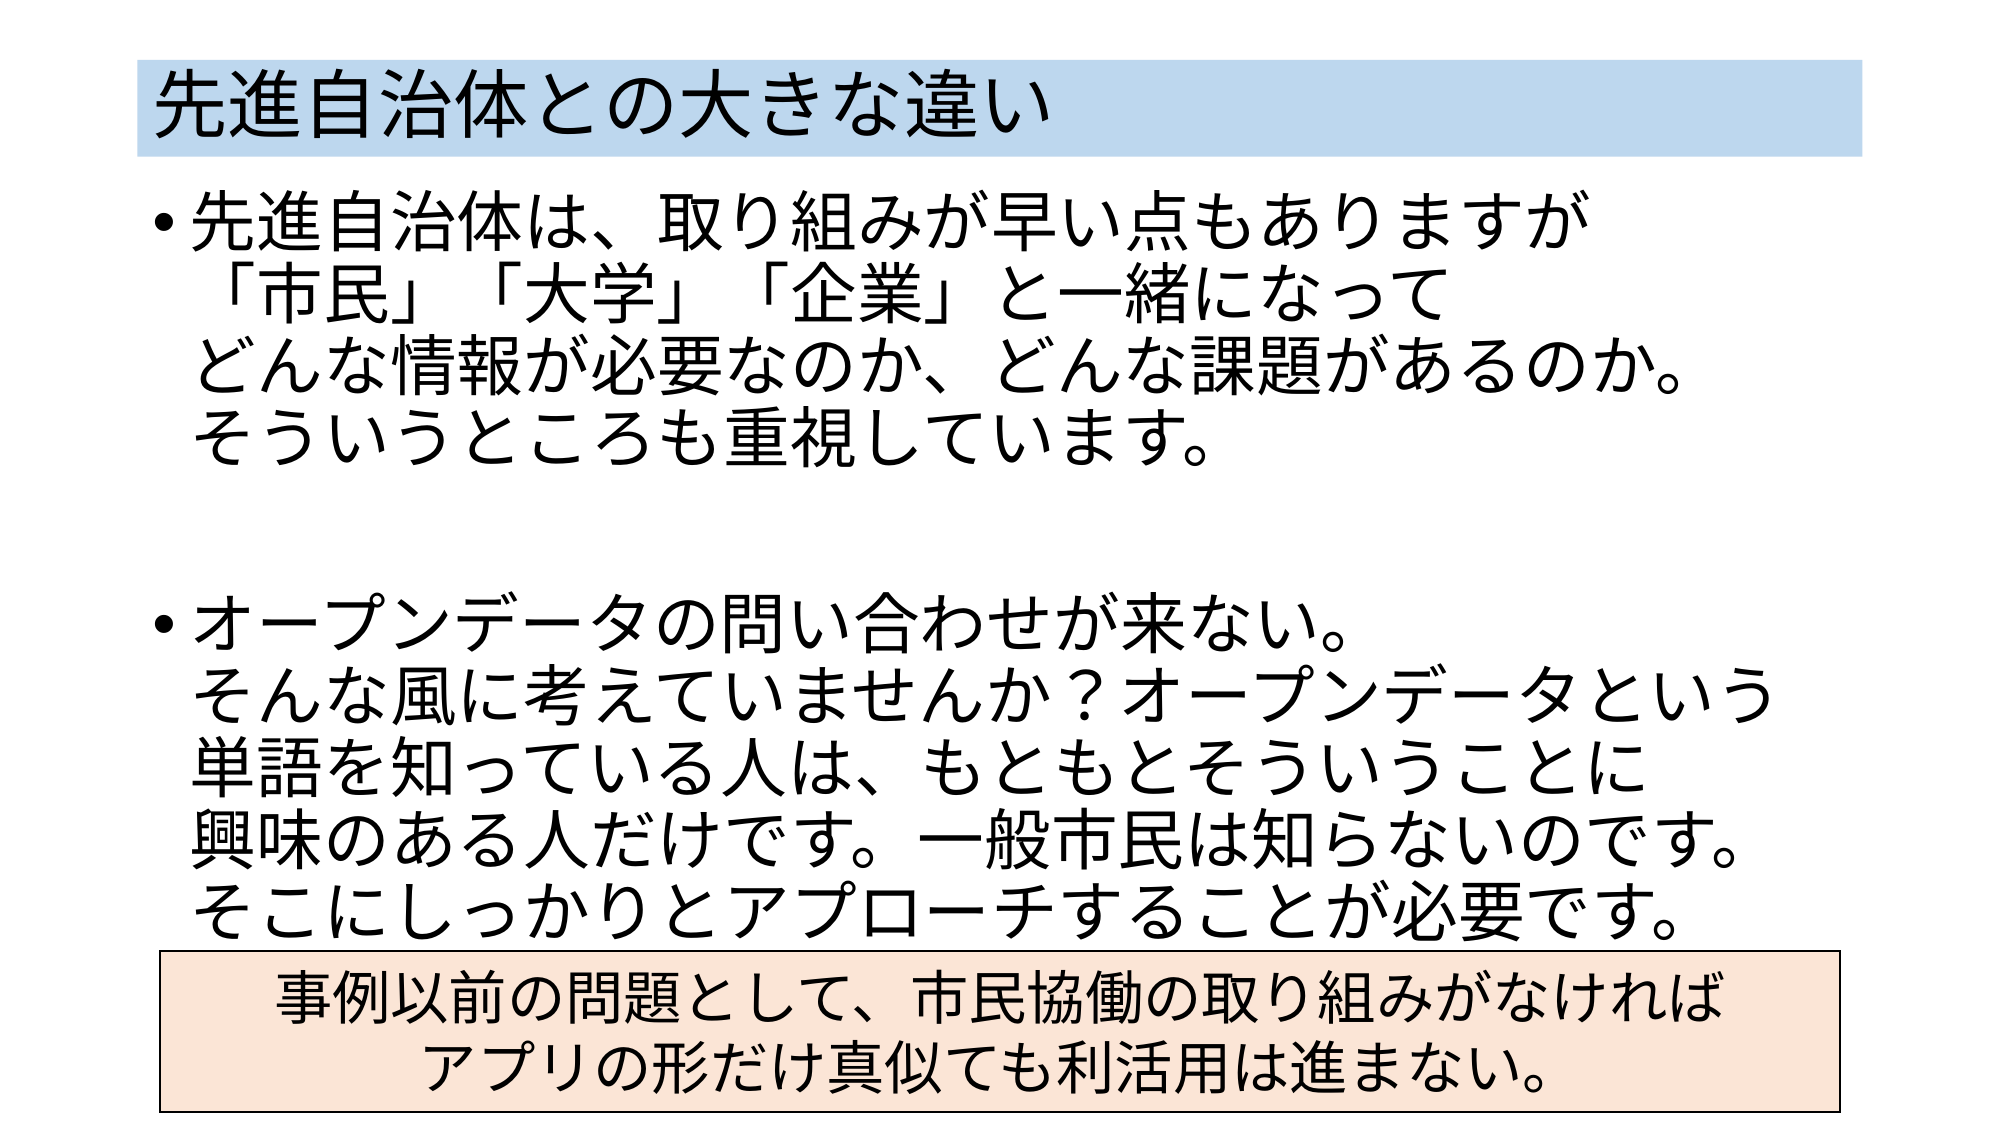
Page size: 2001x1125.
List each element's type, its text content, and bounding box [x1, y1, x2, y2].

list 先進自治体は、取り組みが早い点もありますが 「市民」「大学」「企業」と一緒になって どんな情報が必要なのか、どんな課題があるのか。 そういうところも重視しています。 オープンデータの問い合わせが来ない。 そんな風に考えていませんか？オープンデータという 単語を知っている人は、もともとそういうことに 興味のある人だけです。一般市民は知らないのです。 そこにしっかりとアプローチすることが必要です。 [137, 181, 1863, 1014]
text_box 事例以前の問題として、市民協働の取り組みがなければ アプリの形だけ真似ても利活用は進まない。 [159, 950, 1841, 1113]
title 先進自治体との大きな違い [137, 59, 1863, 157]
